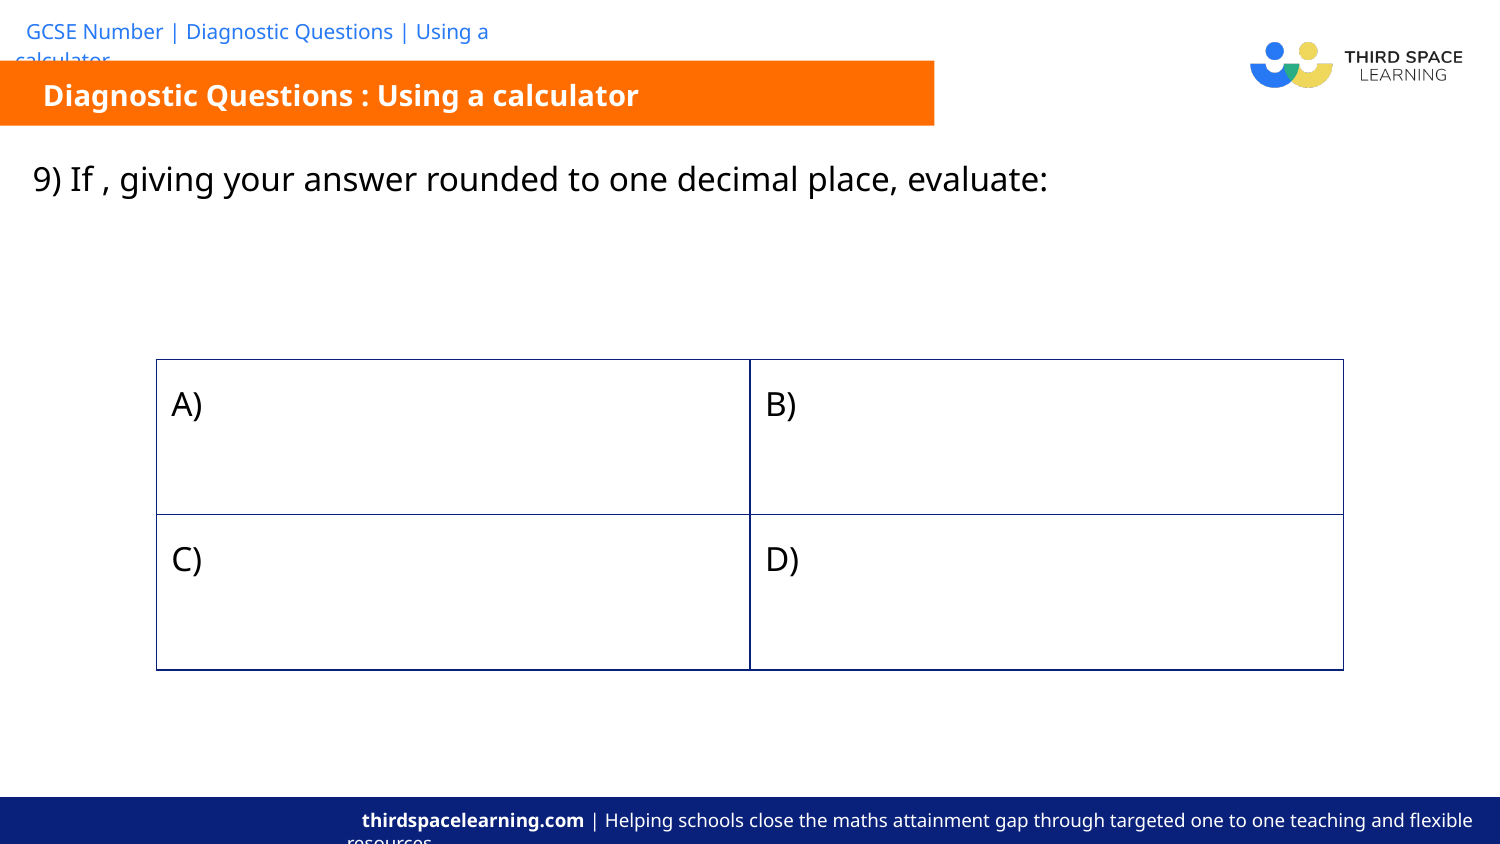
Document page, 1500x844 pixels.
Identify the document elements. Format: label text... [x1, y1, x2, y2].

text_box Diagnostic Questions : Using a calculator [27, 61, 778, 127]
picture [1250, 33, 1465, 99]
